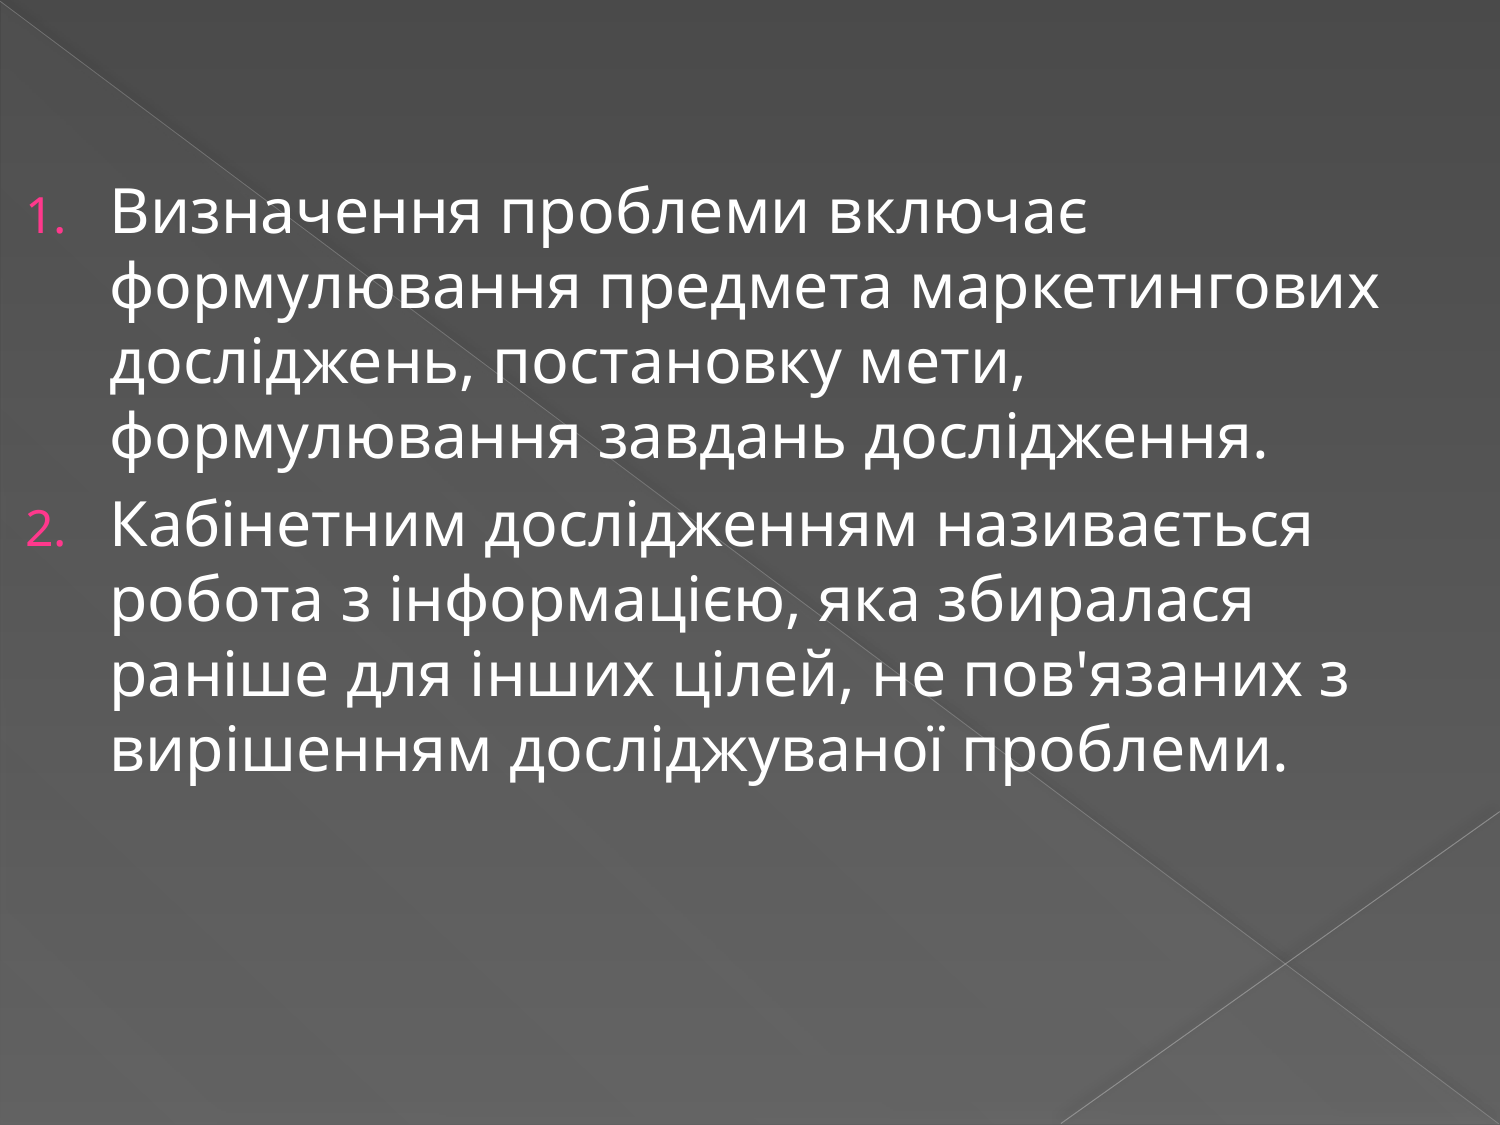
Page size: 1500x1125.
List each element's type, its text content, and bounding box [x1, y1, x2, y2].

list Визначення проблеми включає формулювання предмета маркетингових досліджень, постановку мети, формулювання завдань дослідження. Кабінетним дослідженням називається робота з інформацією, яка збиралася раніше для інших цілей, не пов'язаних з вирішенням досліджуваної проблеми. [0, 164, 1500, 1059]
